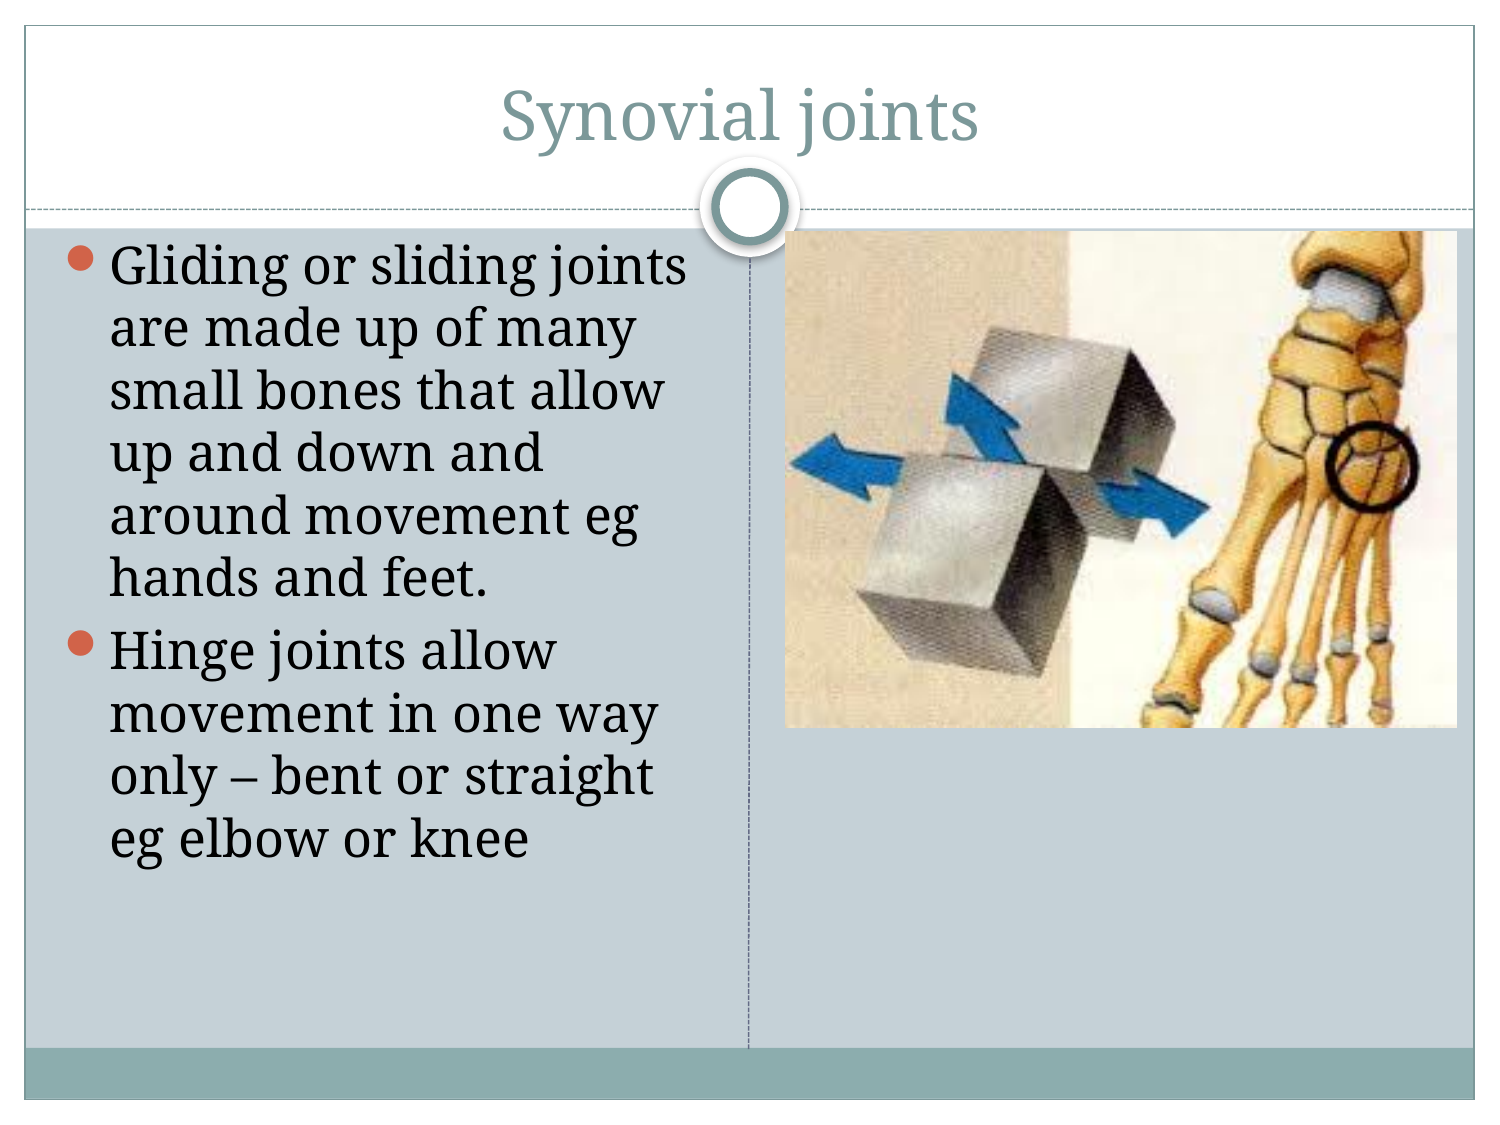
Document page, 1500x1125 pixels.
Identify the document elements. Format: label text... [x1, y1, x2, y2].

title Synovial joints [49, 37, 1450, 162]
list Gliding or sliding joints are made up of many small bones that allow up and down and around movement eg hands and feet. Hinge joints allow movement in one way only – bent or straight eg elbow or knee [49, 224, 712, 993]
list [785, 231, 1457, 729]
